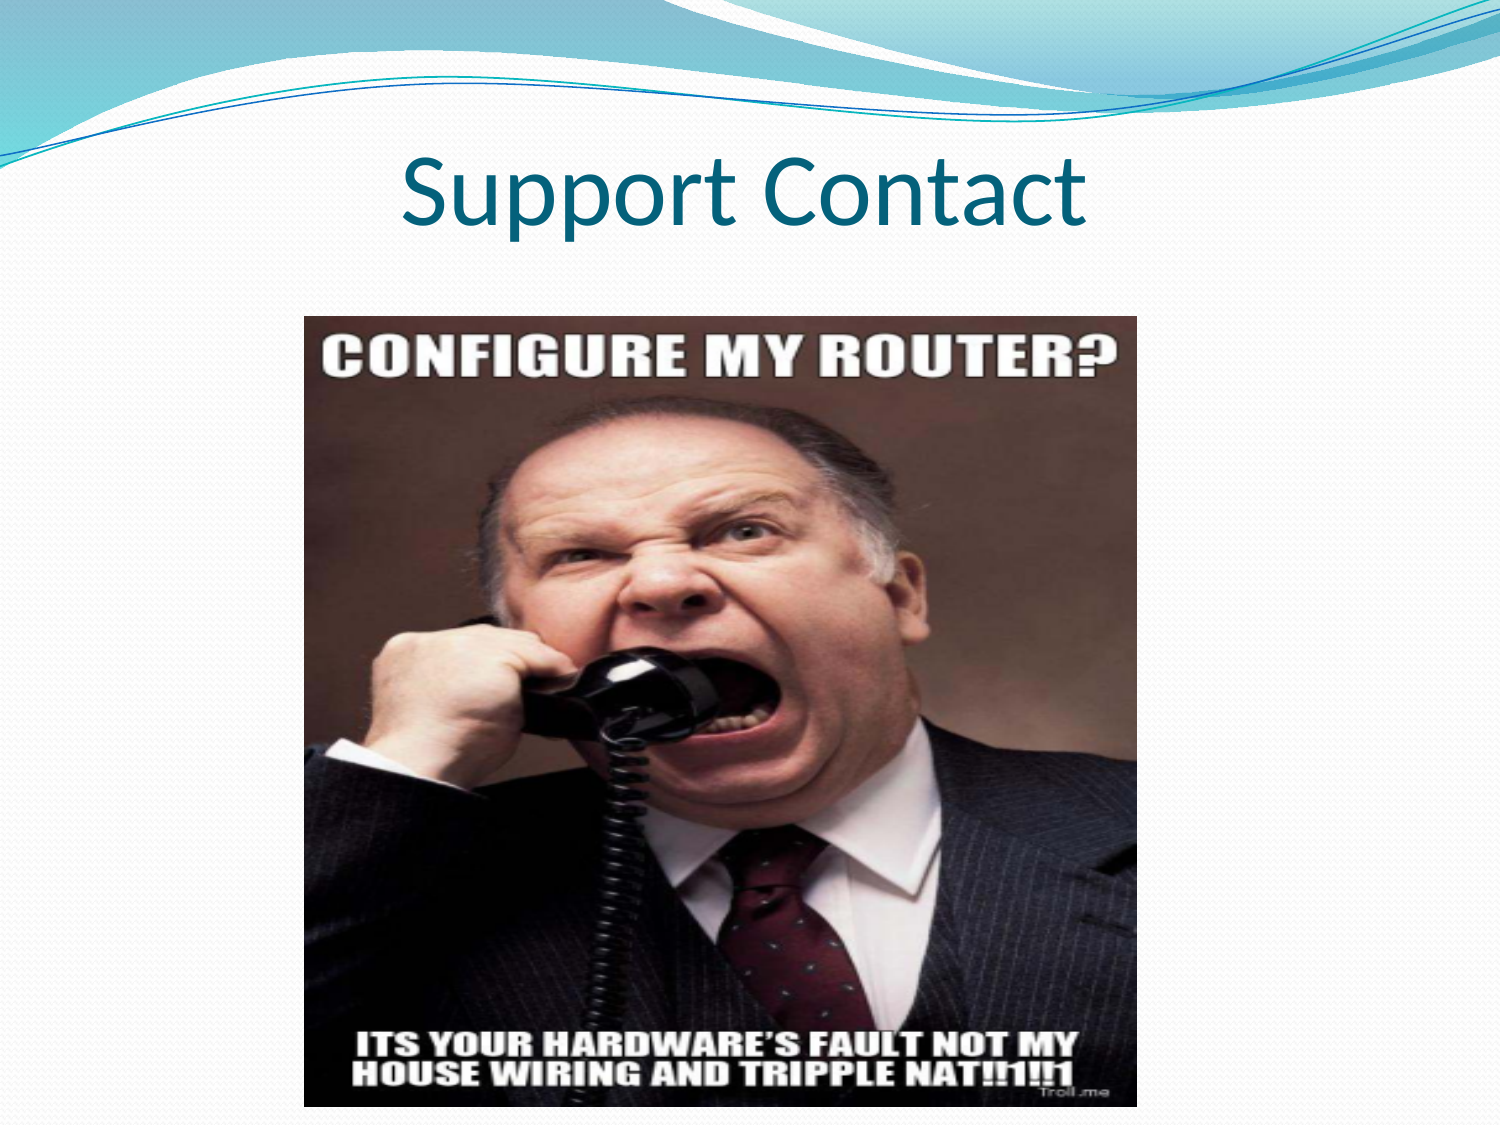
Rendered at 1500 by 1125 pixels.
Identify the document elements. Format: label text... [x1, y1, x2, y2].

title Support Contact [70, 58, 1421, 247]
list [304, 316, 1137, 1108]
